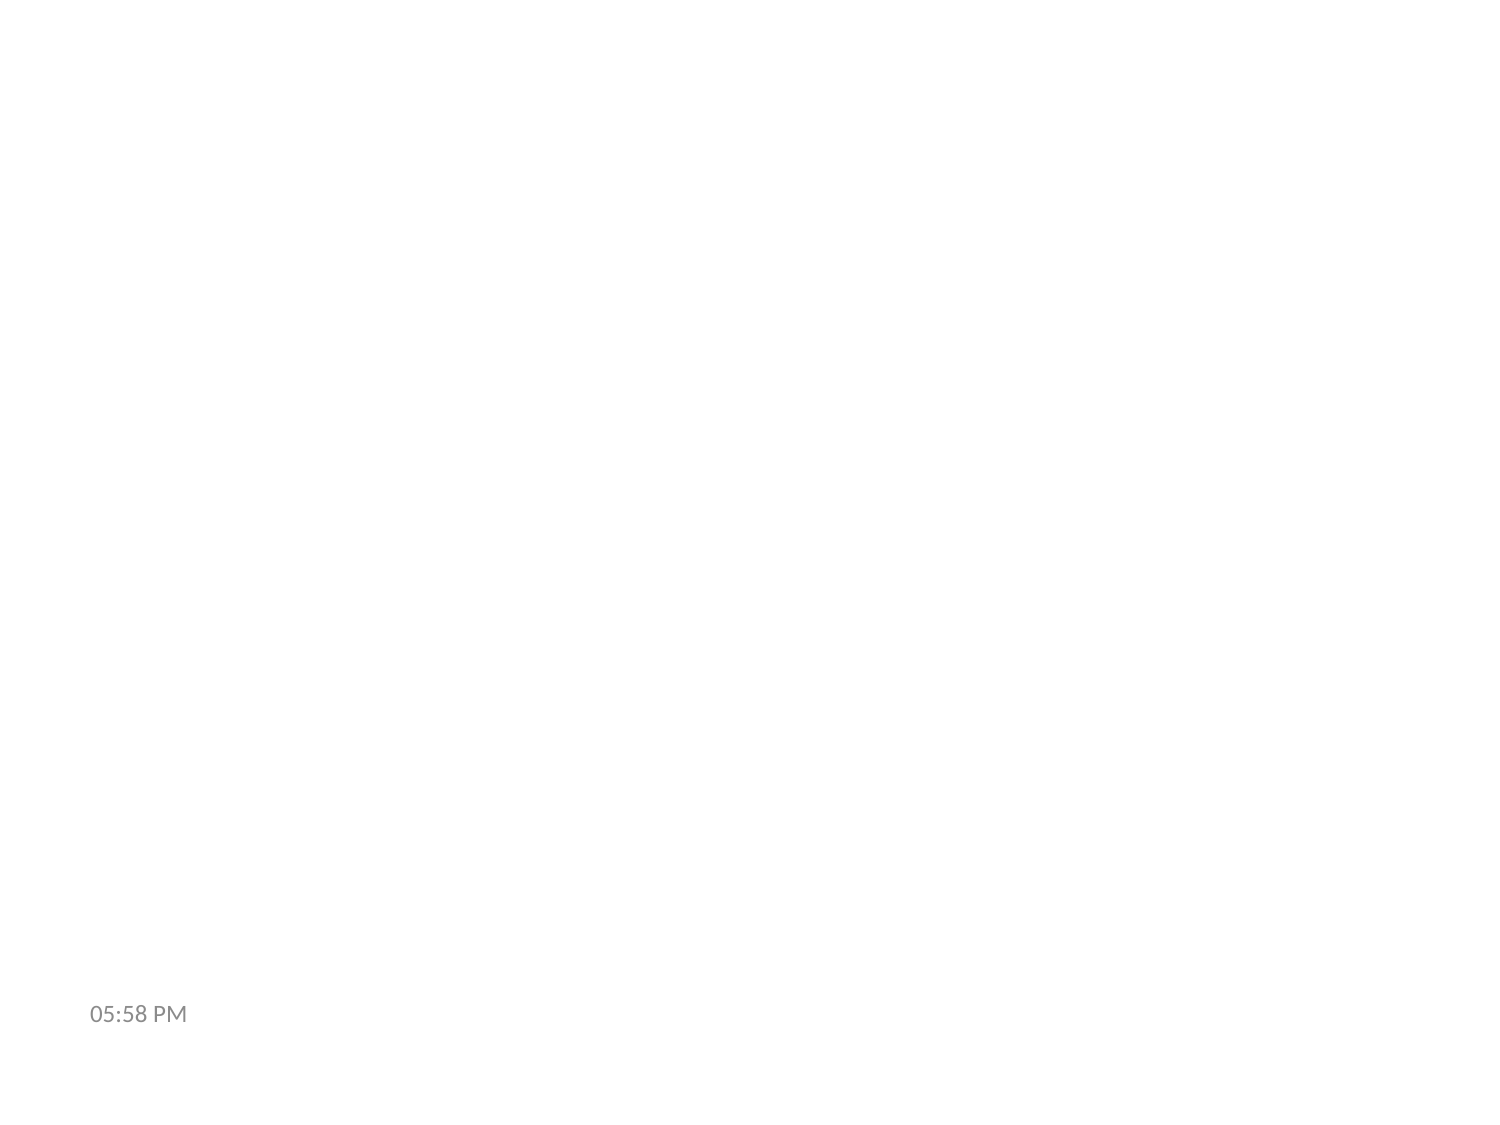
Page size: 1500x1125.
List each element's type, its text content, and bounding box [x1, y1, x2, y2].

text_box 3:35 PM [75, 982, 425, 1043]
